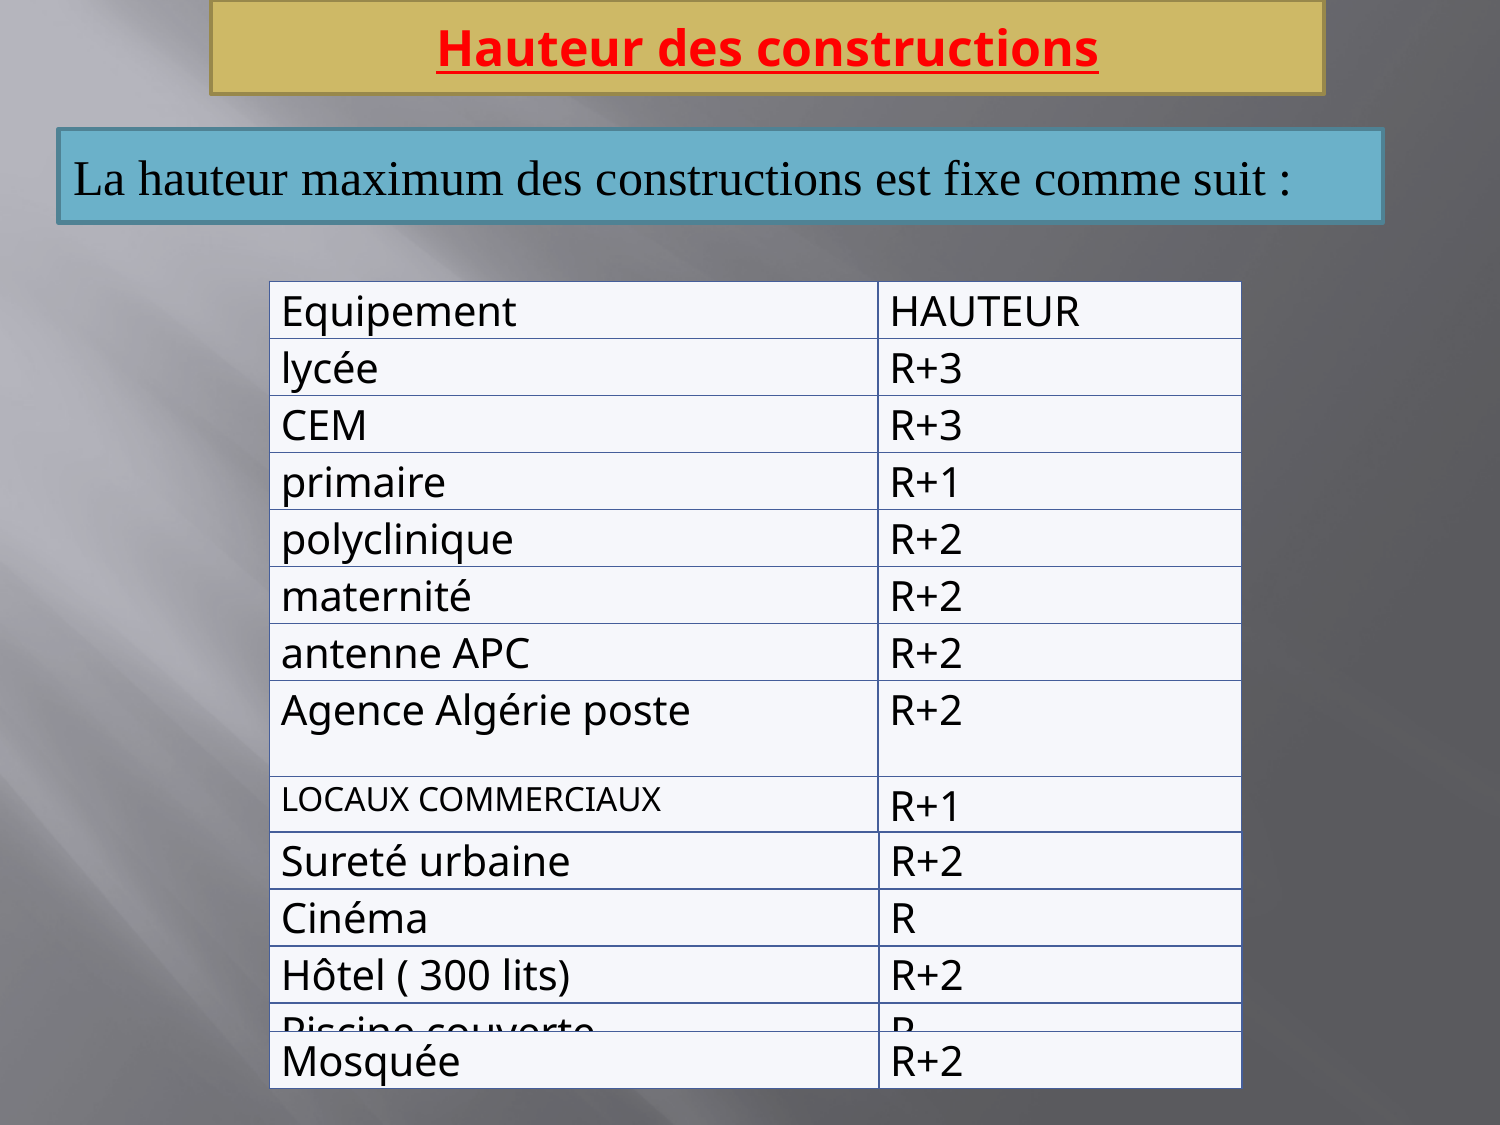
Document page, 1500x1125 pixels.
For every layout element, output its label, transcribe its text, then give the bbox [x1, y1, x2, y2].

table_cell R [880, 890, 1241, 945]
table_cell Cinéma [270, 890, 878, 945]
table_cell lycée [270, 339, 877, 395]
table_cell R+3 [879, 396, 1241, 452]
table_cell R+3 [879, 339, 1241, 395]
table_cell R+1 [879, 777, 1241, 831]
table_cell primaire [270, 453, 877, 509]
table_header R+2 [880, 1032, 1241, 1088]
table_cell R+2 [879, 681, 1241, 776]
table_cell Agence Algérie poste [270, 681, 877, 776]
table_cell R+1 [879, 453, 1241, 509]
table_header Mosquée [270, 1032, 878, 1088]
table_header Equipement [270, 282, 877, 338]
text_box La hauteur maximum des constructions est fixe comme suit : [56, 127, 1385, 225]
table_cell LOCAUX COMMERCIAUX [270, 777, 877, 831]
table_cell R+2 [879, 567, 1241, 623]
table_cell Piscine couverte [270, 1004, 878, 1031]
table_header HAUTEUR [879, 282, 1241, 338]
table_cell R+2 [879, 624, 1241, 680]
text_box Hauteur des constructions [209, 0, 1326, 96]
table_cell R+2 [879, 510, 1241, 566]
table_header R+2 [880, 833, 1241, 888]
table_cell Hôtel ( 300 lits) [270, 947, 878, 1002]
table_cell antenne APC [270, 624, 877, 680]
table_header Sureté urbaine [270, 833, 878, 888]
table_cell polyclinique [270, 510, 877, 566]
table_cell R+2 [880, 947, 1241, 1002]
table_cell maternité [270, 567, 877, 623]
table_cell R [880, 1004, 1241, 1031]
table_cell CEM [270, 396, 877, 452]
